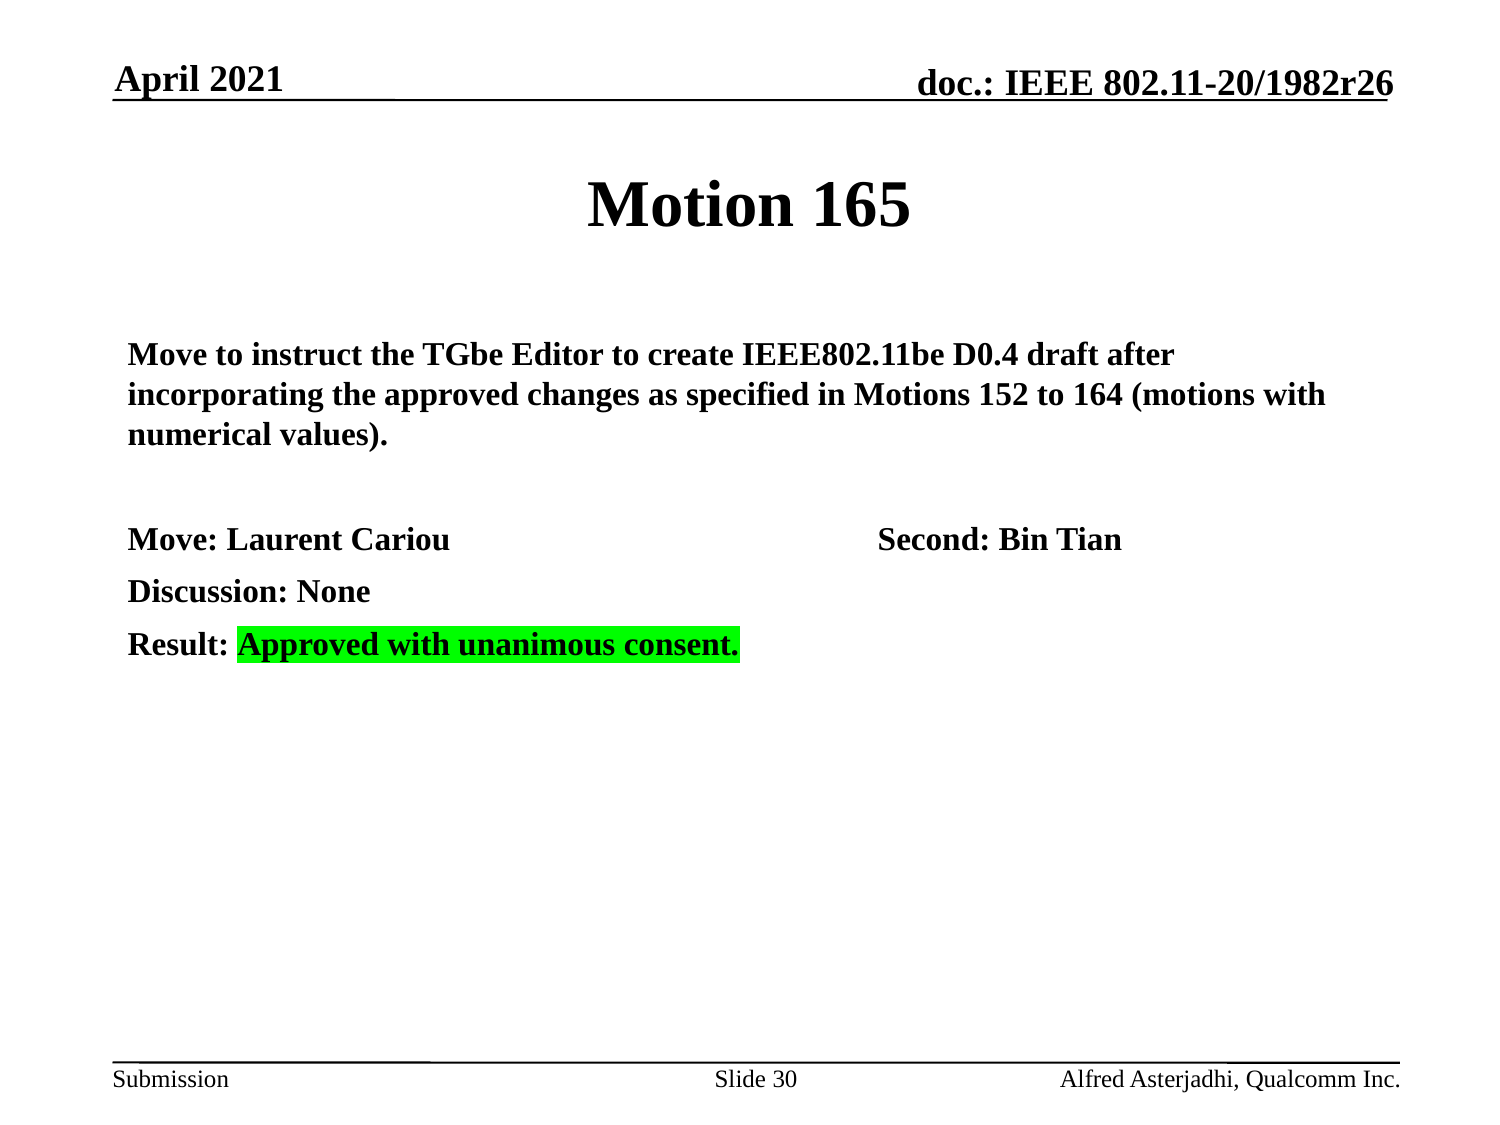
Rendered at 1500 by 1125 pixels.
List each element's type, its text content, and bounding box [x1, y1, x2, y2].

title Motion 165 [112, 112, 1388, 288]
slide_number Slide 30 [712, 1061, 800, 1123]
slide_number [114, 54, 423, 100]
list Move to instruct the TGbe Editor to create IEEE802.11be D0.4 draft after incorporating the approved changes as specified in Motions 152 to 164 (motions with numerical values). Move: Laurent Cariou Second: Bin Tian Discussion: None Result: Approved with unanimous consent. [112, 324, 1388, 1000]
footer Alfred Asterjadhi, Qualcomm Inc. [878, 1061, 1402, 1093]
